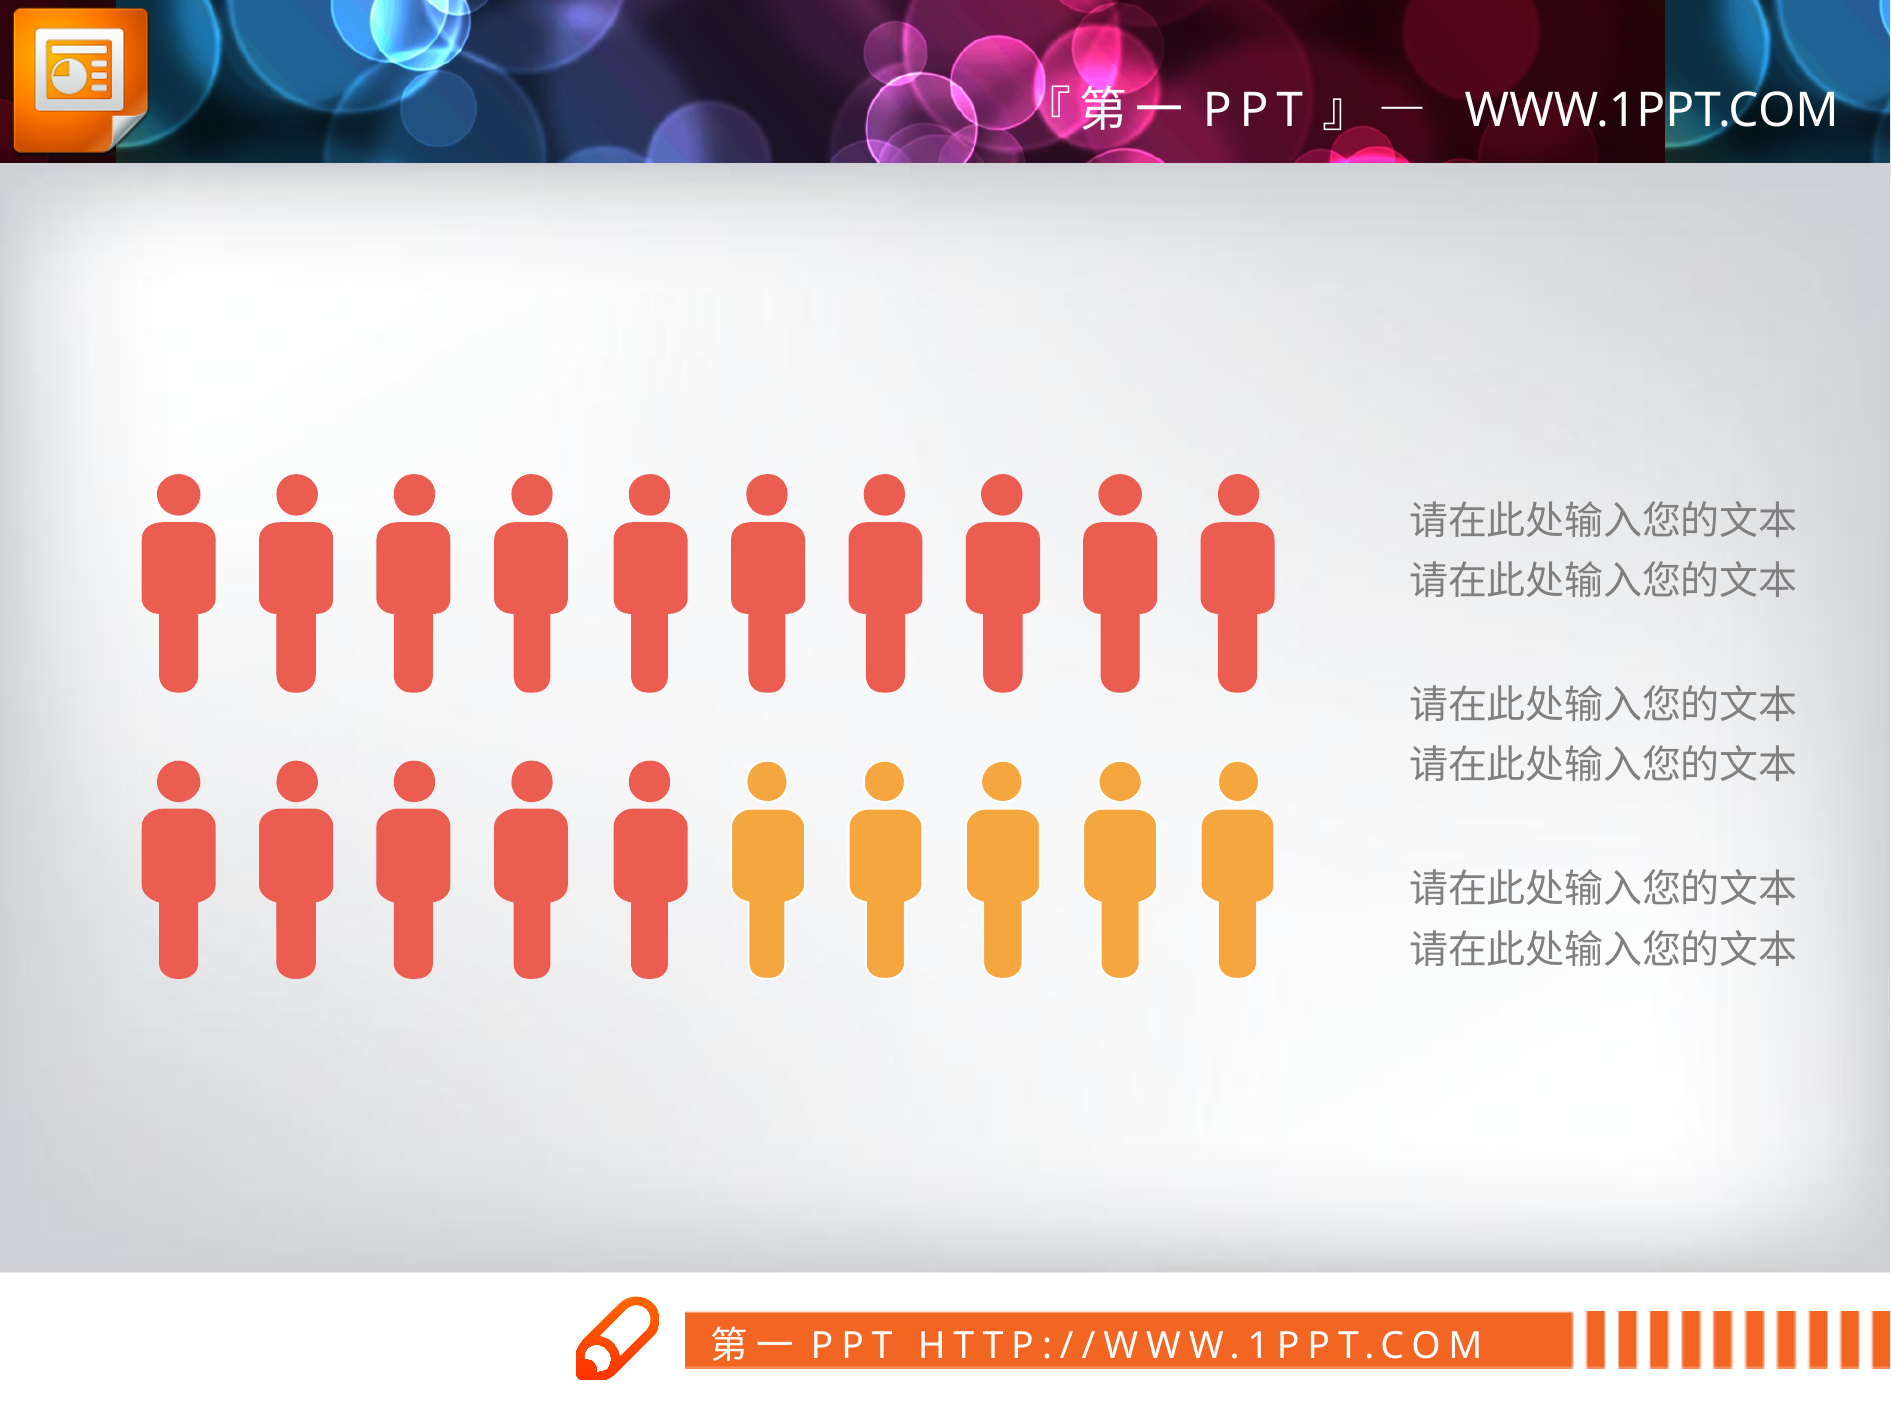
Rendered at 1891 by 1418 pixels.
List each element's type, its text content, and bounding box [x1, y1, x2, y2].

text_box [1083, 522, 1158, 693]
text_box [863, 760, 906, 803]
text_box [141, 808, 216, 979]
text_box [731, 522, 806, 693]
text_box [746, 474, 788, 516]
text_box [259, 808, 334, 979]
text_box [1217, 474, 1260, 516]
text_box [1217, 760, 1260, 803]
text_box [494, 808, 568, 979]
text_box [1083, 808, 1158, 979]
text_box [1098, 760, 1142, 803]
text_box [848, 522, 923, 693]
text_box [981, 474, 1023, 516]
text_box [613, 808, 688, 979]
text_box [141, 522, 216, 693]
text_box [965, 522, 1041, 693]
text_box [981, 760, 1023, 803]
text_box [156, 760, 201, 803]
text_box [276, 760, 318, 803]
text_box [731, 808, 806, 979]
text_box [1200, 808, 1275, 979]
text_box [156, 474, 201, 516]
text_box [628, 760, 671, 803]
text_box [376, 522, 451, 693]
text_box [393, 474, 436, 516]
text_box [511, 474, 553, 516]
text_box [259, 522, 334, 693]
text_box [965, 808, 1041, 979]
text_box 请在此处输入您的文本 请在此处输入您的文本 [1383, 842, 1823, 979]
text_box [613, 522, 688, 693]
text_box [1200, 522, 1275, 693]
text_box [393, 760, 436, 803]
text_box [848, 808, 923, 979]
text_box 请在此处输入您的文本 请在此处输入您的文本 [1383, 474, 1823, 610]
text_box [746, 760, 788, 803]
text_box [511, 760, 553, 803]
picture [685, 1311, 1891, 1369]
text_box 请在此处输入您的文本 请在此处输入您的文本 [1383, 658, 1823, 794]
text_box [276, 474, 318, 516]
text_box [863, 474, 906, 516]
text_box [628, 474, 671, 516]
text_box [1098, 474, 1142, 516]
text_box [376, 808, 451, 979]
text_box [494, 522, 568, 693]
picture [0, 0, 1891, 1275]
